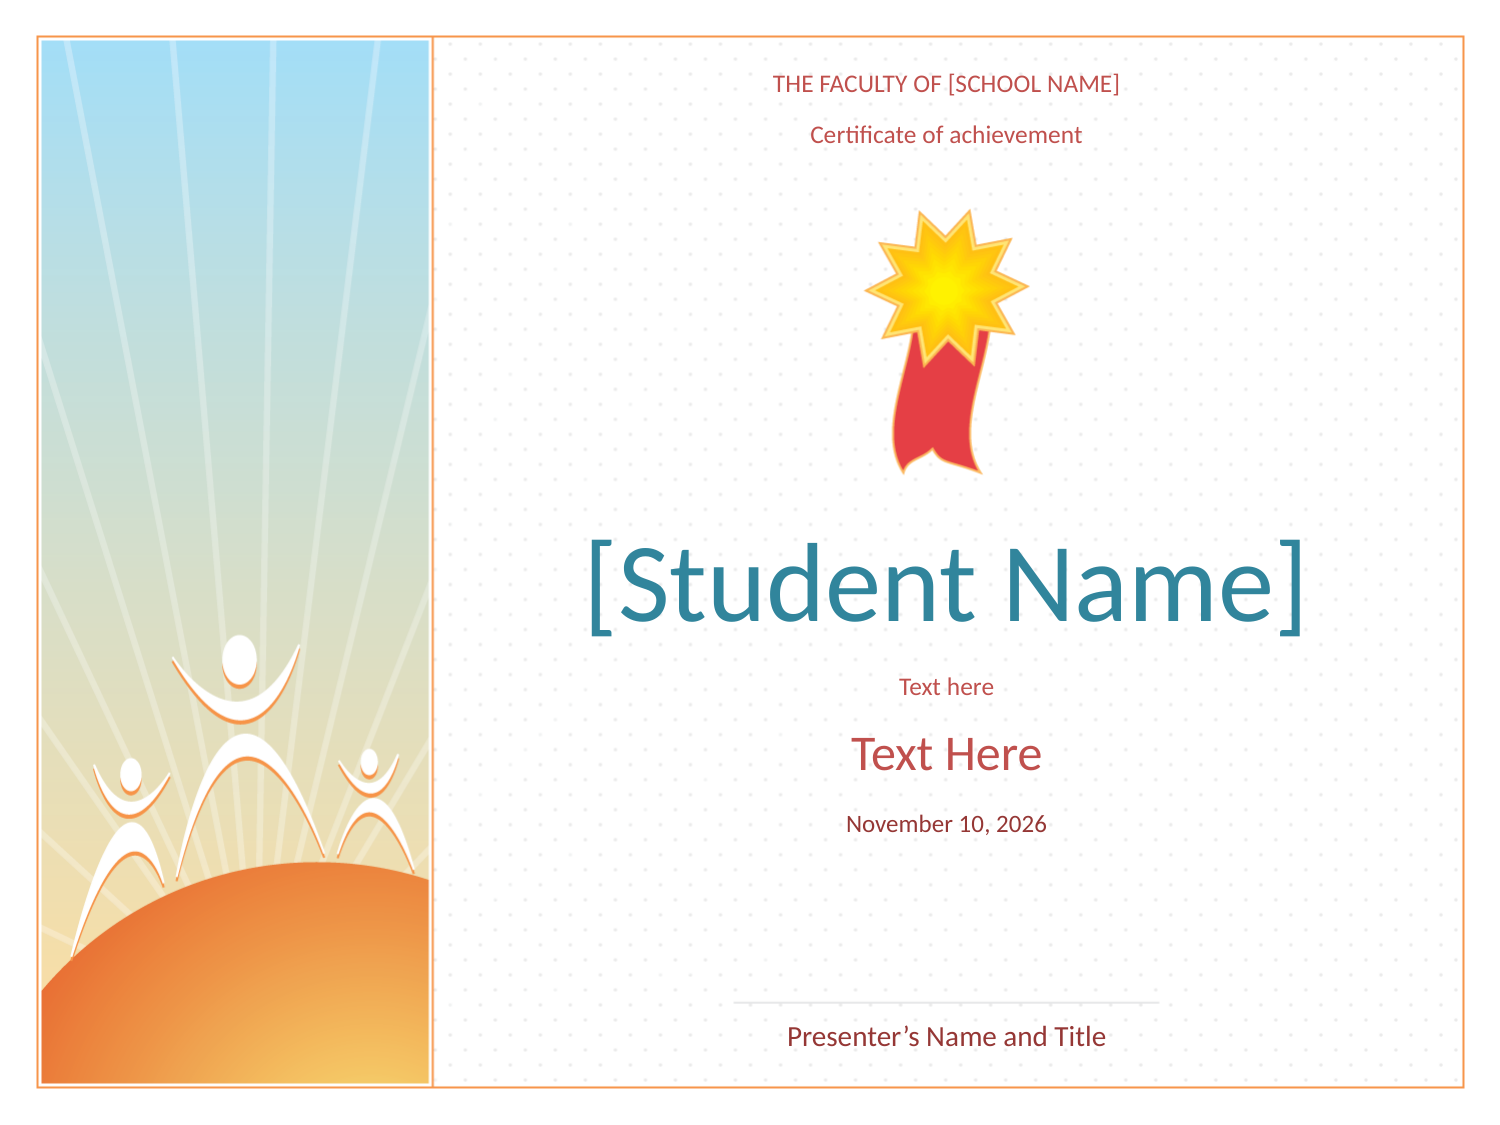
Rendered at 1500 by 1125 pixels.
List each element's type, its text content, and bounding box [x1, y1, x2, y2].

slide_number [709, 800, 1185, 846]
footer Presenter’s Name and Title [709, 1012, 1185, 1058]
subtitle [Student Name] [446, 474, 1447, 652]
title Text Here [446, 712, 1447, 789]
picture [0, 0, 1500, 1125]
list Text here [446, 662, 1447, 708]
list Certificate of achievement [446, 110, 1447, 157]
list THE FACULTY OF [SCHOOL NAME] [446, 59, 1447, 105]
